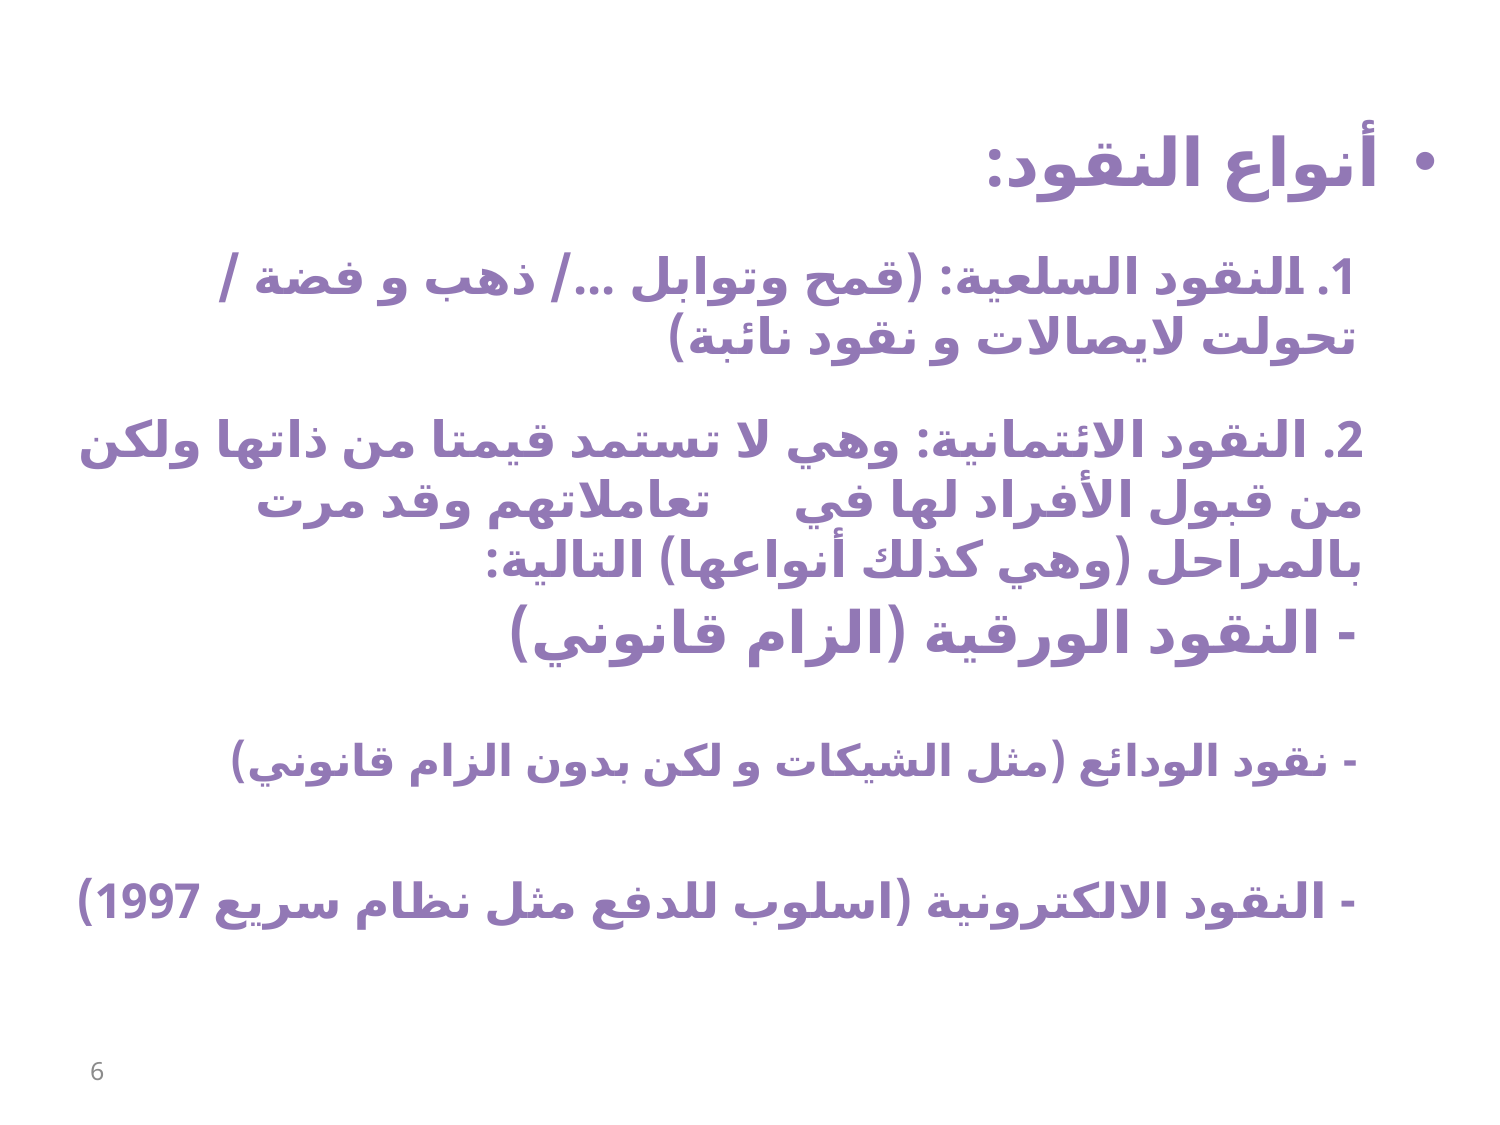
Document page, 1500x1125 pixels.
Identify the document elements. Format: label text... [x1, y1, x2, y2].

slide_number 6 [75, 1042, 425, 1103]
text_box 1. النقود السلعية: (قمح وتوابل .../ ذهب و فضة / تحولت لايصالات و نقود نائبة) [194, 237, 1374, 373]
list أنواع النقود: [101, 112, 1452, 248]
text_box 2. النقود الائتمانية: وهي لا تستمد قيمتا من ذاتها ولكن من قبول الأفراد لها في تعاملاتهم وقد مرت بالمراحل (وهي كذلك أنواعها) التالية: [29, 399, 1380, 535]
text_box - النقود الالكترونية (اسلوب للدفع مثل نظام سريع 1997) [23, 862, 1374, 975]
text_box - نقود الودائع (مثل الشيكات و لكن بدون الزام قانوني) [23, 724, 1374, 837]
text_box [127, 457, 1478, 593]
text_box - النقود الورقية (الزام قانوني) [23, 587, 1374, 700]
